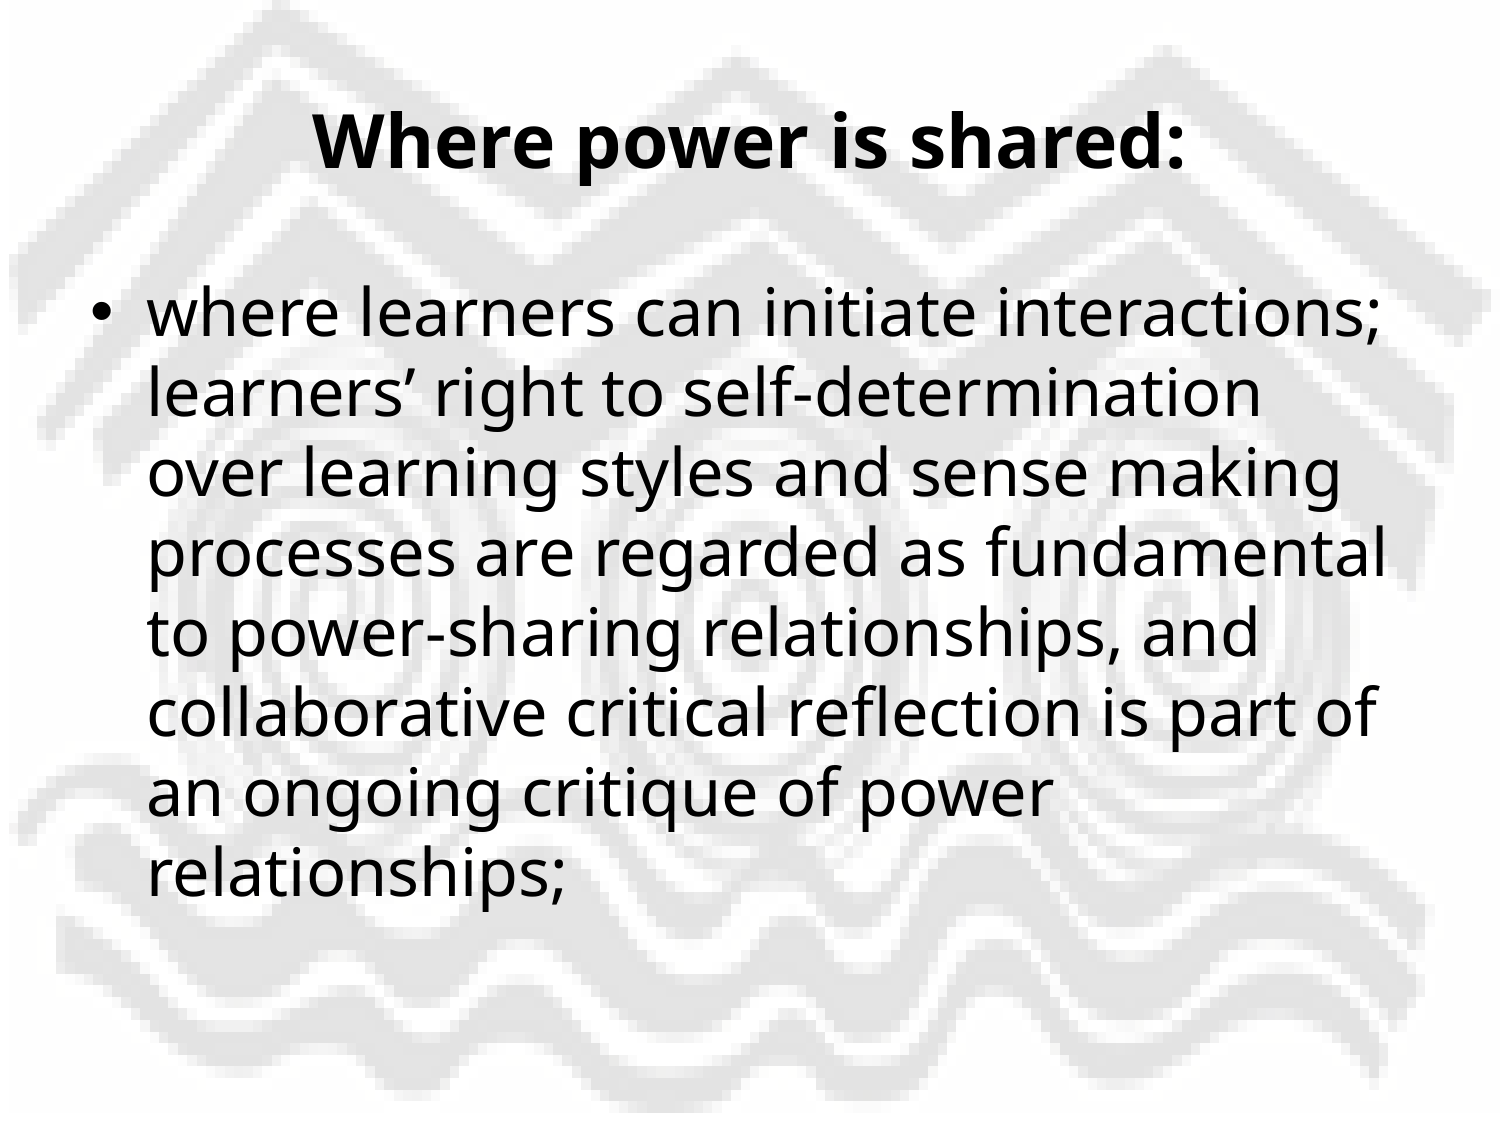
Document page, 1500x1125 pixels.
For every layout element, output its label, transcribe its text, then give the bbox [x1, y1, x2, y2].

title Where power is shared: [75, 45, 1425, 233]
list where learners can initiate interactions; learners’ right to self-determination over learning styles and sense making processes are regarded as fundamental to power-sharing relationships, and collaborative critical reflection is part of an ongoing critique of power relationships; [75, 262, 1425, 1005]
